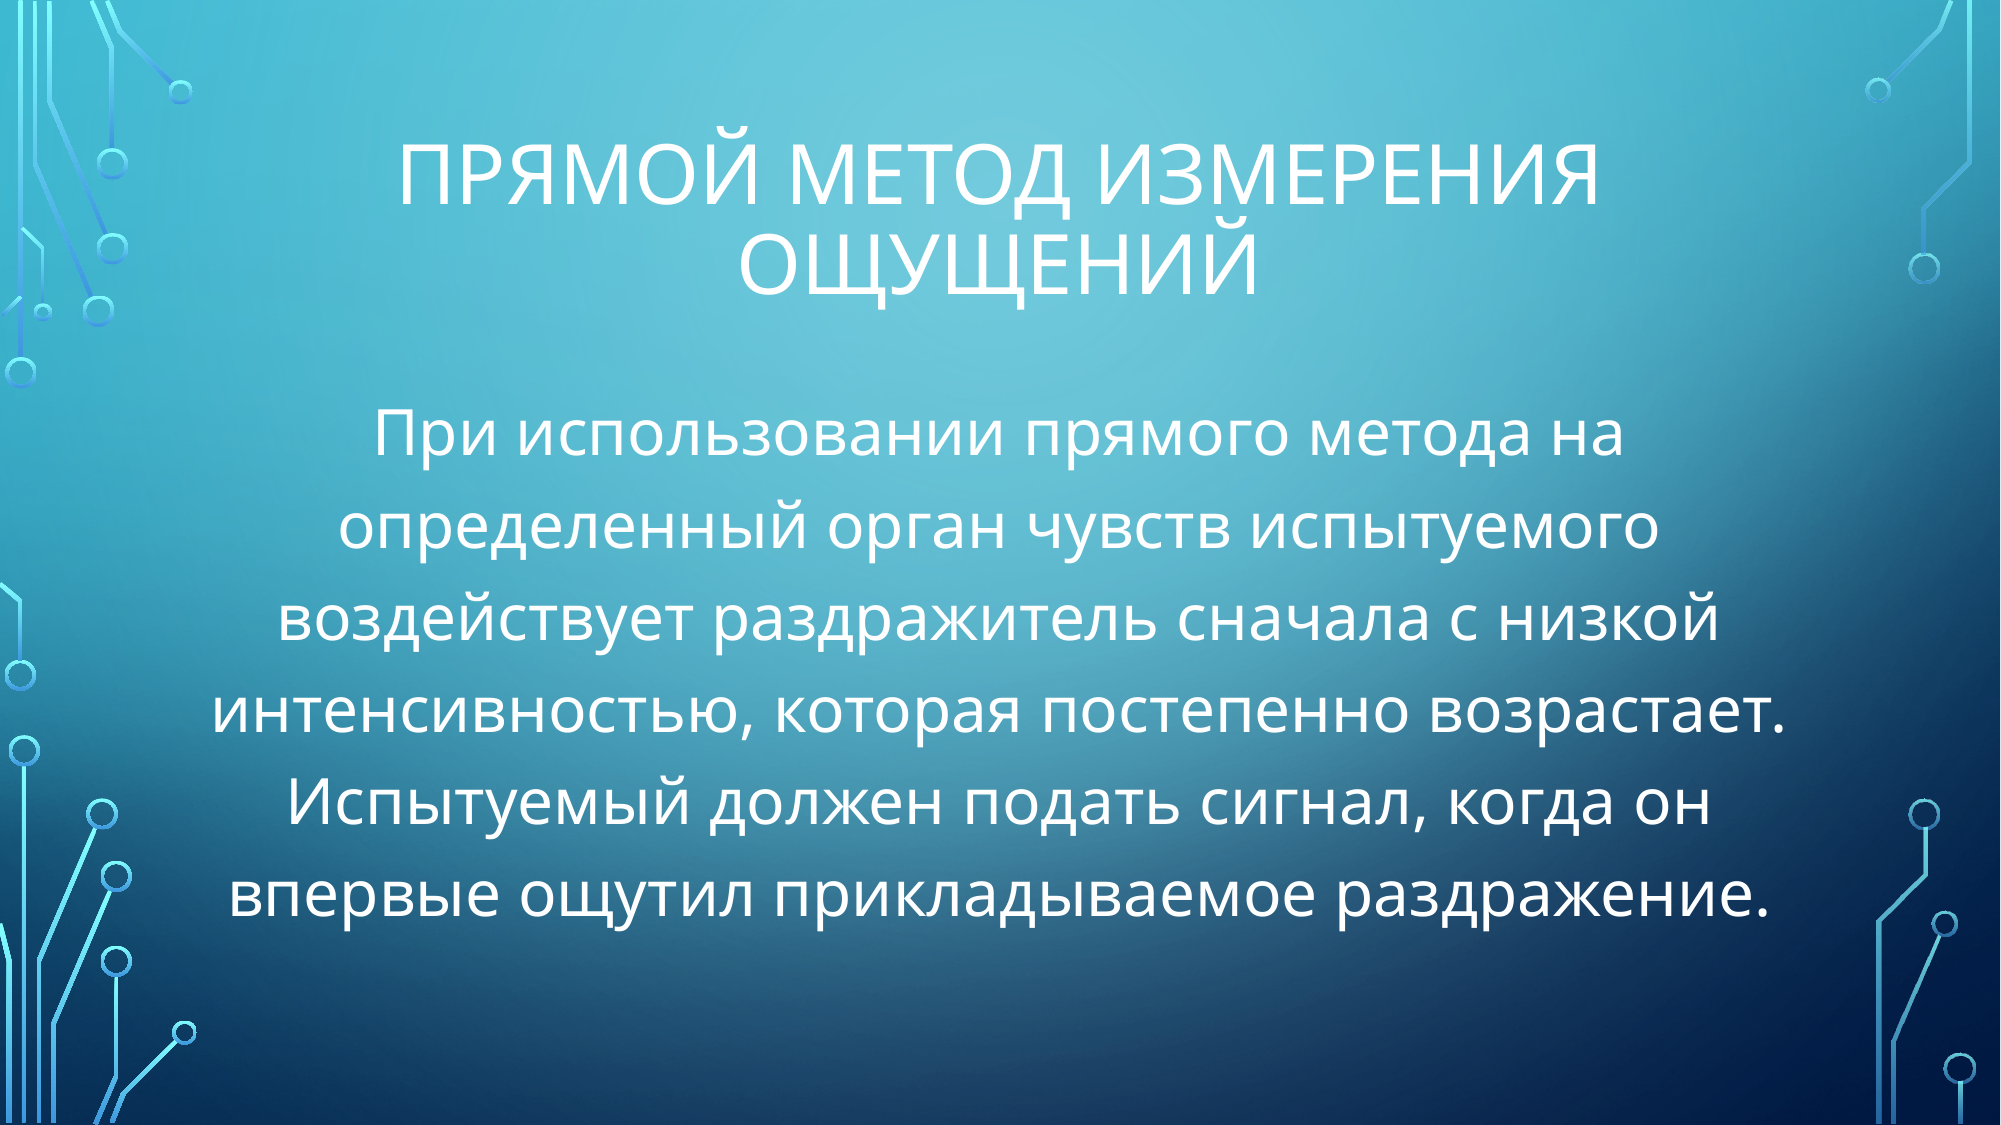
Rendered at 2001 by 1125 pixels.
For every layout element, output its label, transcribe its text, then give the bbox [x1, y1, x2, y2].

title Прямой метод измерения ощущений [187, 101, 1813, 344]
list При использовании прямого метода на определенный орган чувств испытуемого воздействует раздражитель сначала с низкой интенсивностью, которая постепенно возрастает. Испытуемый должен подать сигнал, когда он впервые ощутил прикладываемое раздражение. [187, 369, 1813, 950]
